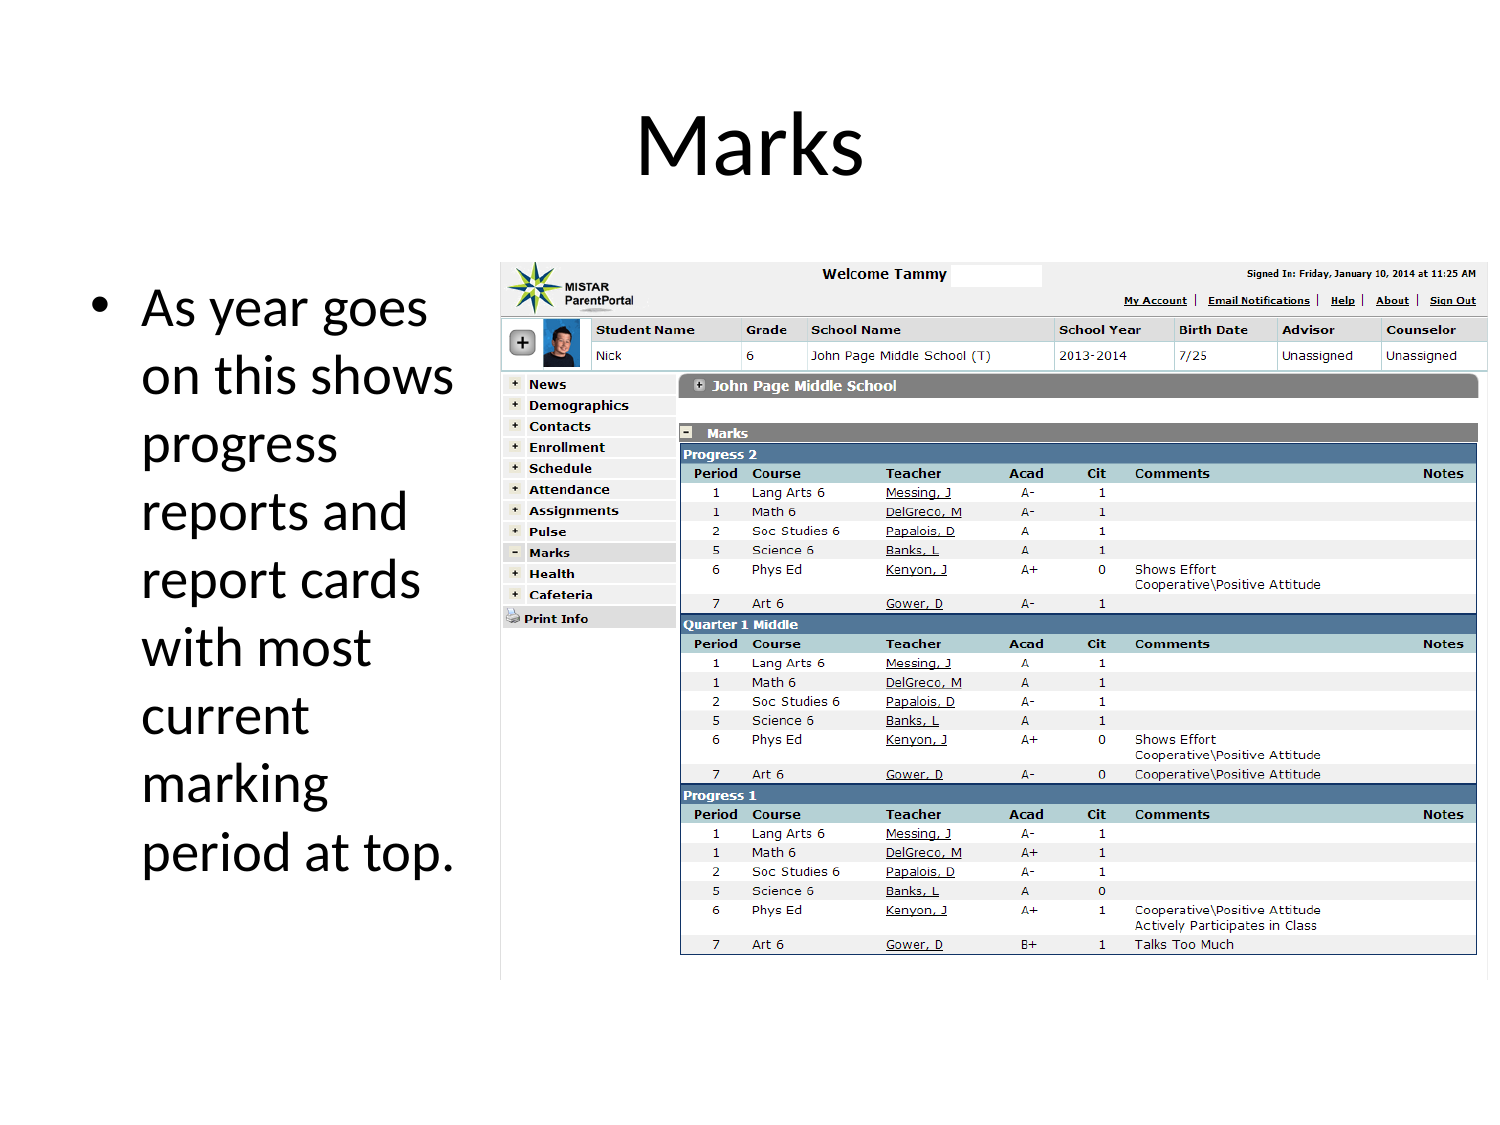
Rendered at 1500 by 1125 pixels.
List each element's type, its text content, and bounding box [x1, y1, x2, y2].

list As year goes on this shows progress reports and report cards with most current marking period at top. [75, 262, 488, 975]
title Marks [75, 45, 1425, 233]
picture [499, 262, 1488, 980]
